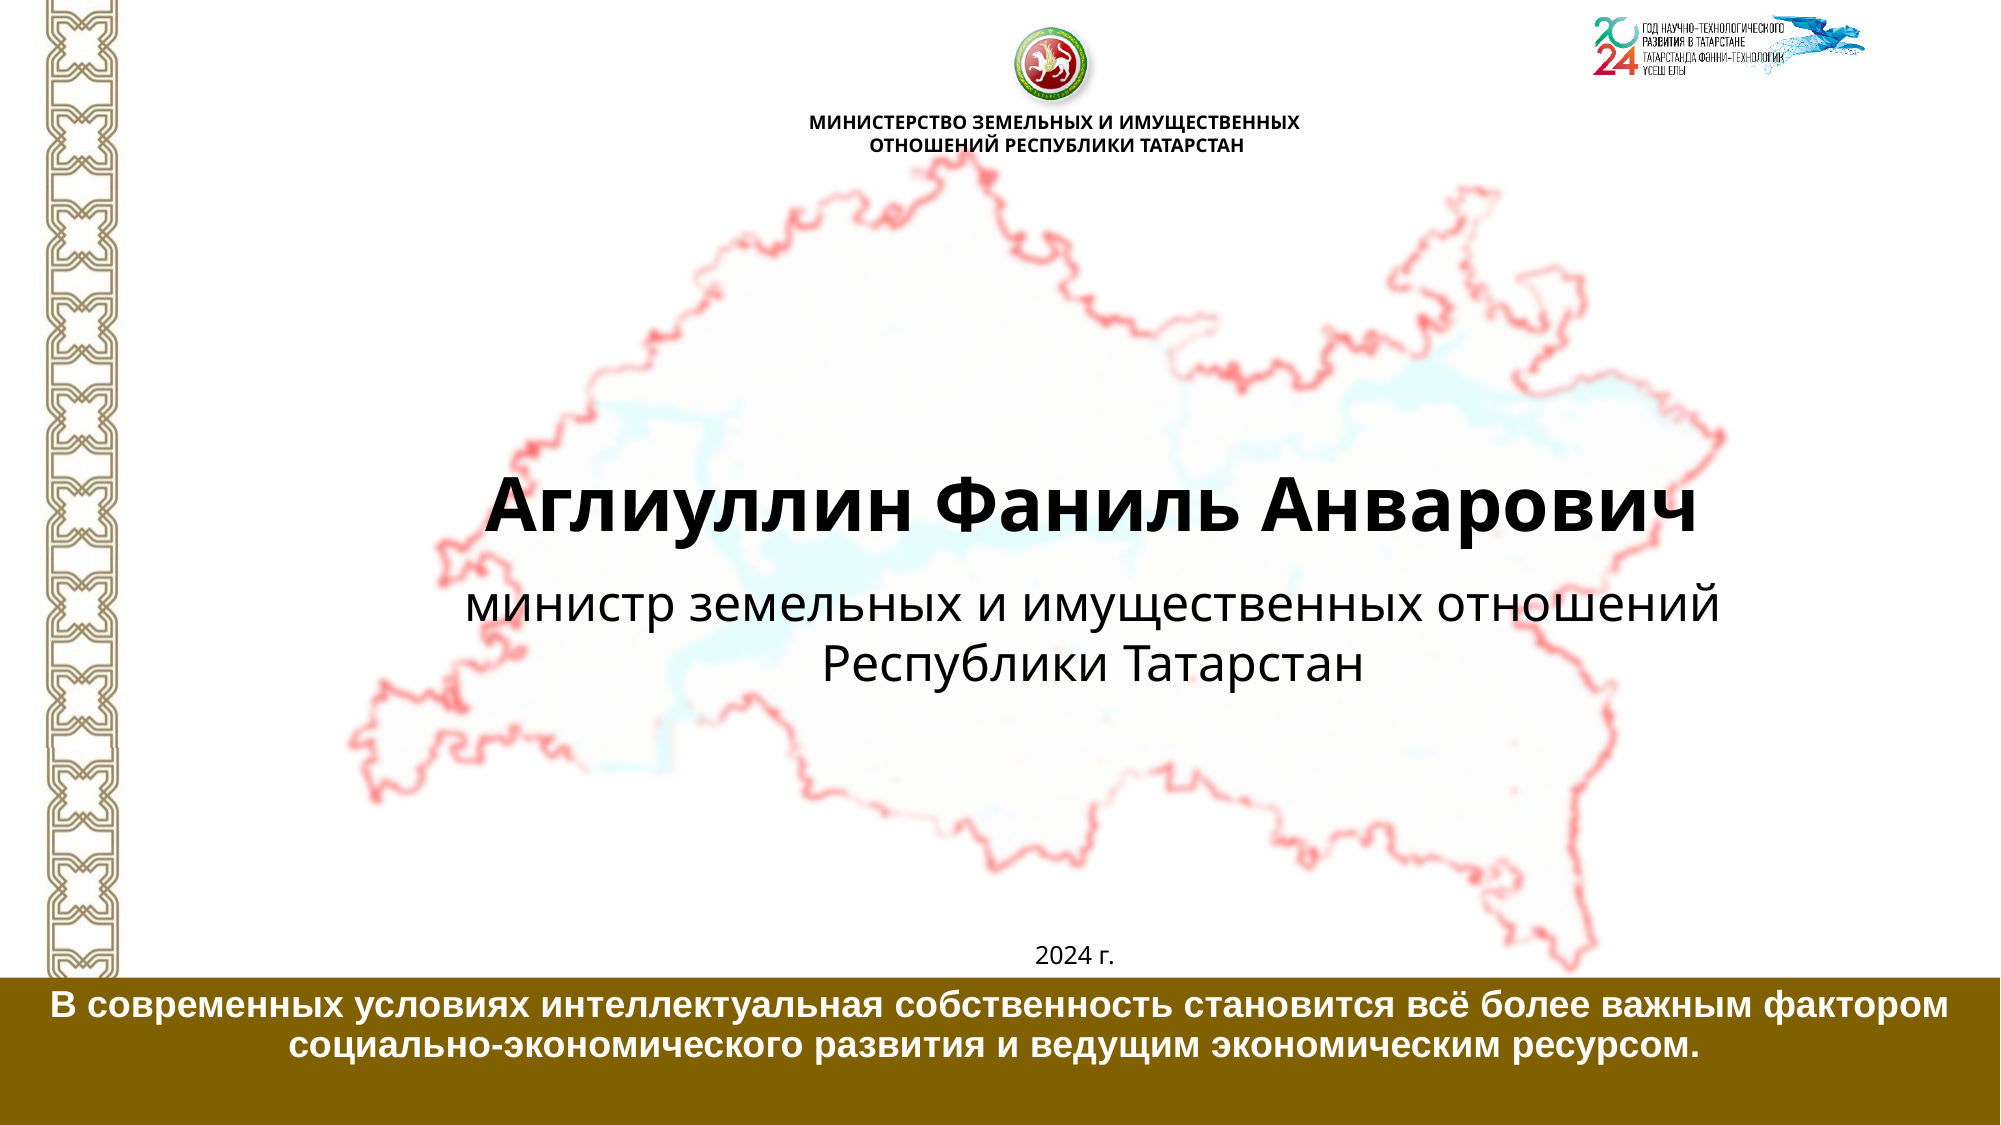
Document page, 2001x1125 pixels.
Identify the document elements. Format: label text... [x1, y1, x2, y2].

picture [0, 0, 2001, 1125]
text_box В современных условиях интеллектуальная собственность становится всё более важным фактором социально-экономического развития и ведущим экономическим ресурсом. [0, 977, 2000, 1125]
